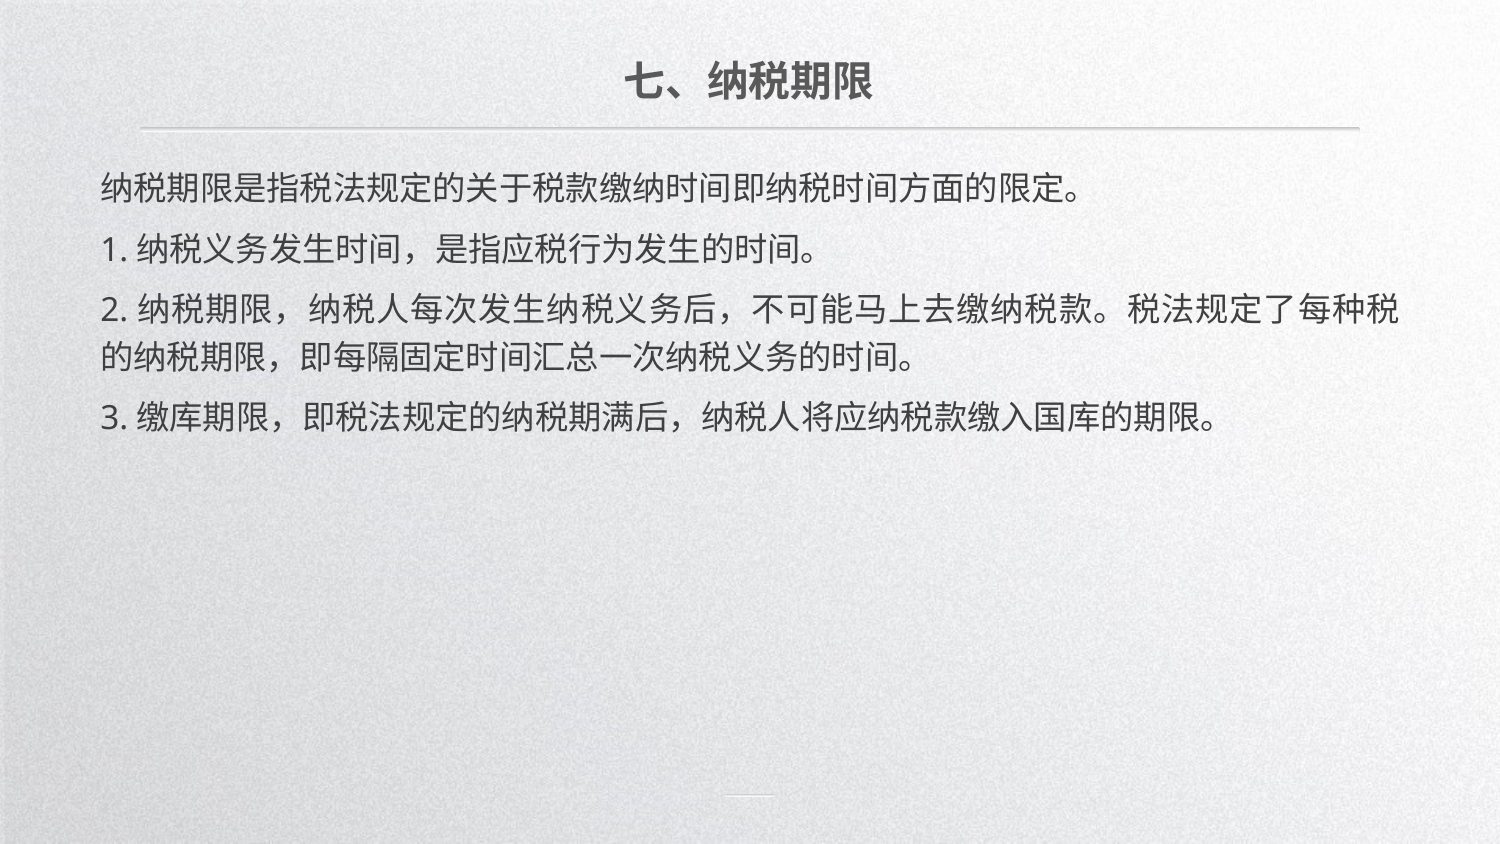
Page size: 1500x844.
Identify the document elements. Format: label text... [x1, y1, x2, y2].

text_box 七、纳税期限 [459, 49, 1038, 111]
picture [0, 0, 1500, 844]
text_box 纳税期限是指税法规定的关于税款缴纳时间即纳税时间方面的限定。 1.纳税义务发生时间，是指应税行为发生的时间。 2.纳税期限，纳税人每次发生纳税义务后，不可能马上去缴纳税款。税法规定了每种税的纳税期限，即每隔固定时间汇总一次纳税义务的时间。 3.缴库期限，即税法规定的纳税期满后，纳税人将应纳税款缴入国库的期限。 [100, 159, 1400, 497]
